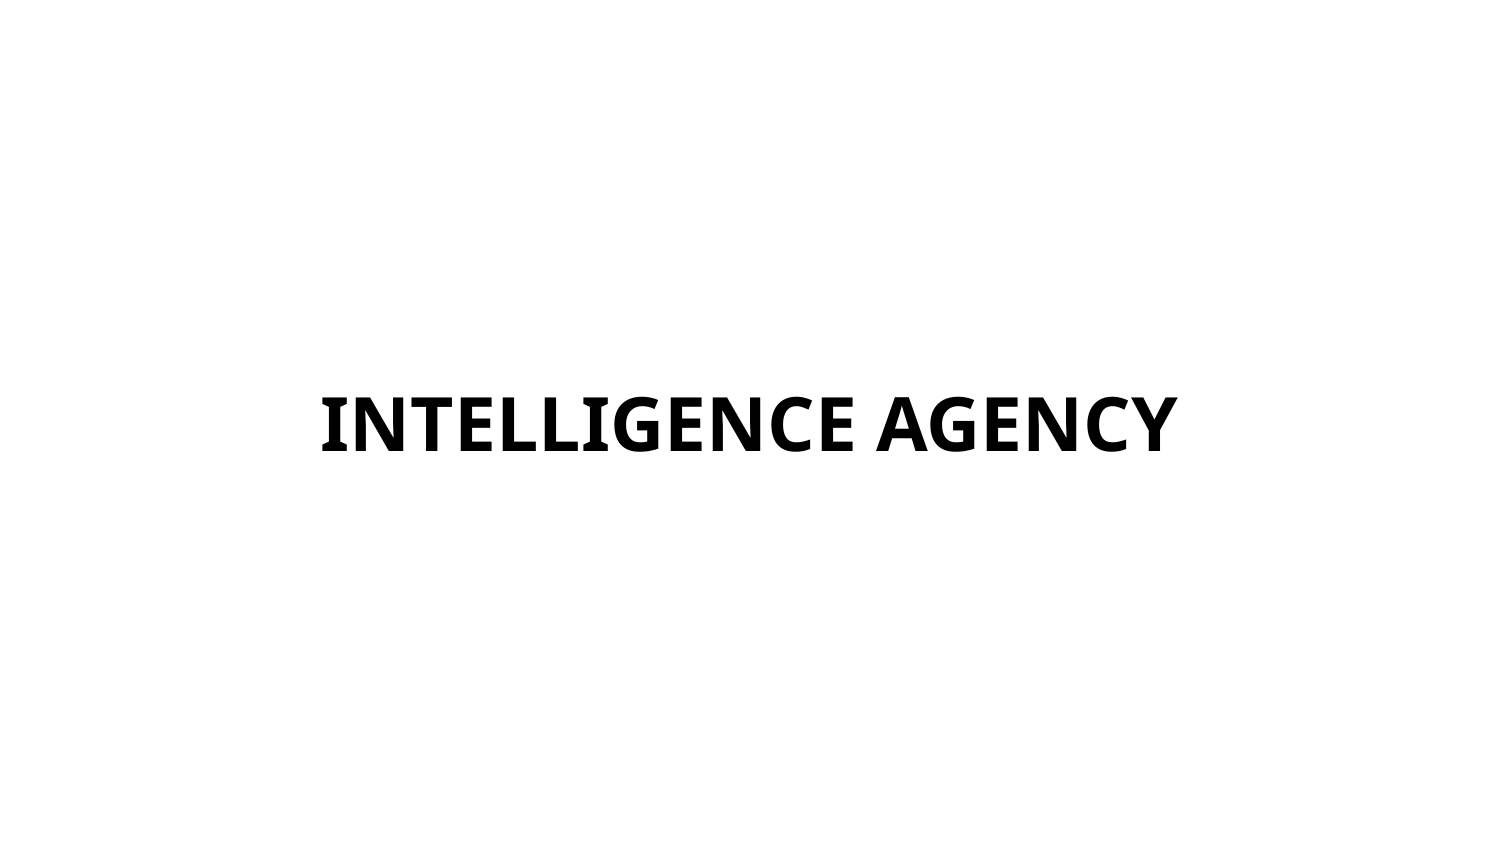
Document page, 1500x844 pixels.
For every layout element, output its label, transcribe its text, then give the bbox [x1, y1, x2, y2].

title INTELLIGENCE AGENCY [51, 352, 1449, 491]
